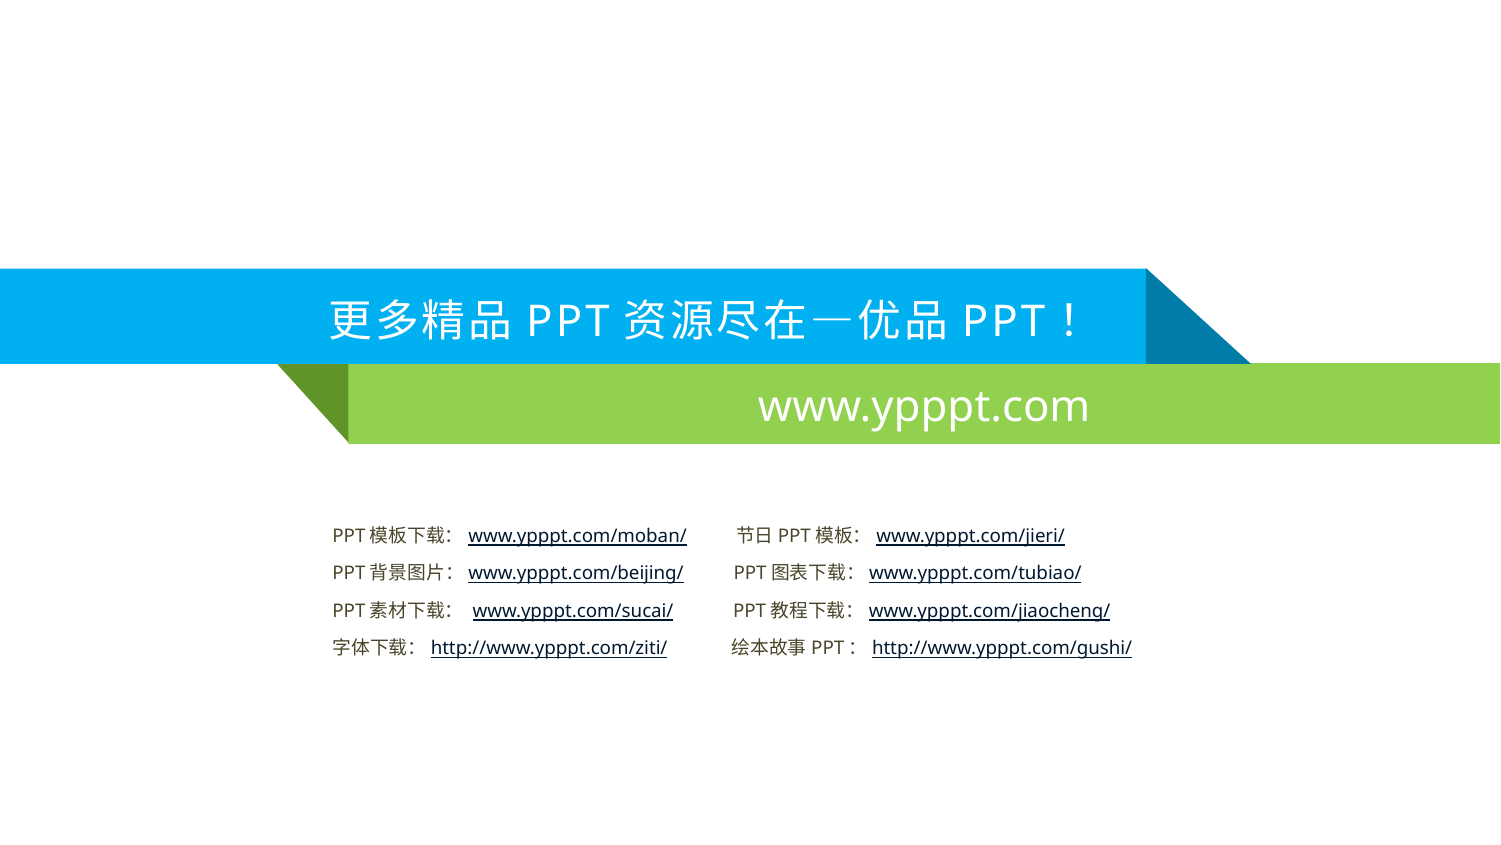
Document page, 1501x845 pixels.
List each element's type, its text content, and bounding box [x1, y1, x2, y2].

text_box PPT模板下载：www.ypppt.com/moban/ 节日PPT模板：www.ypppt.com/jieri/ PPT背景图片：www.ypppt.com/beijing/ PPT图表下载：www.ypppt.com/tubiao/ PPT素材下载： www.ypppt.com/sucai/ PPT教程下载：www.ypppt.com/jiaocheng/ 字体下载：http://www.ypppt.com/ziti/ 绘本故事PPT：http://www.ypppt.com/gushi/ [317, 482, 1168, 691]
text_box [276, 365, 347, 443]
text_box [1144, 265, 1254, 365]
text_box 更多精品PPT资源尽在—优品PPT！ [0, 268, 1144, 365]
text_box www.ypppt.com [347, 362, 1501, 445]
